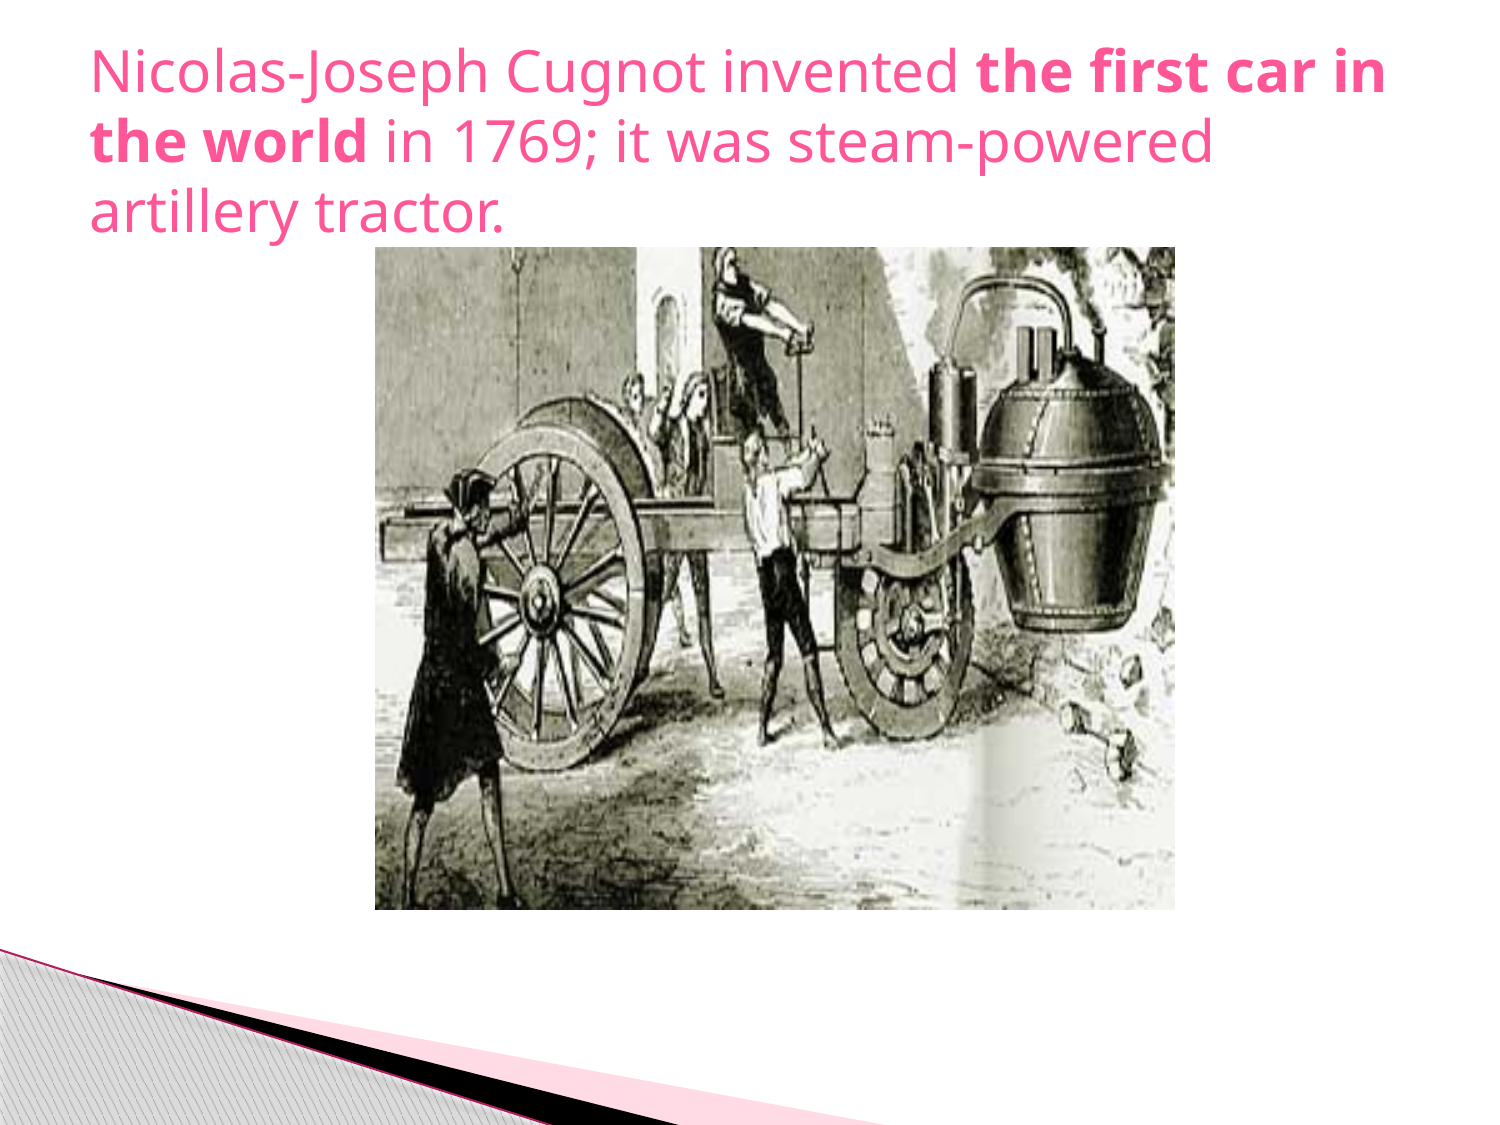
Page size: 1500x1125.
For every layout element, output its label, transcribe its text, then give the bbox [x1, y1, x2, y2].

title Nicolas-Joseph Cugnot invented the first car in the world in 1769; it was steam-powered artillery tractor. [75, 45, 1425, 233]
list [374, 247, 1176, 911]
